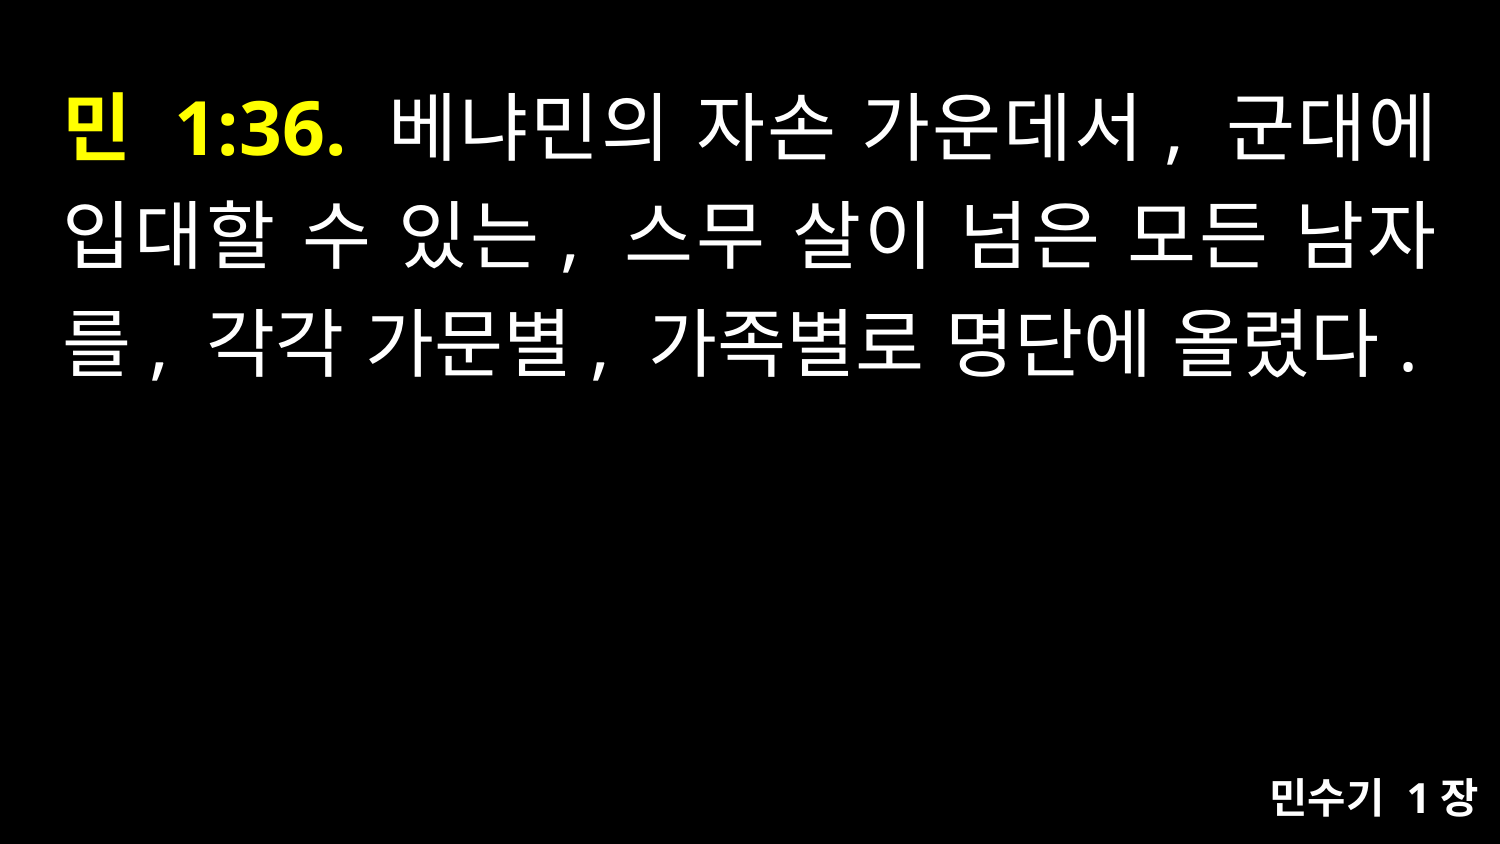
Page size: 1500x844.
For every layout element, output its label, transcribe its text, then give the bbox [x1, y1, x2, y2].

title 민 1:36. 베냐민의 자손 가운데서, 군대에 입대할 수 있는, 스무 살이 넘은 모든 남자를, 각각 가문별, 가족별로 명단에 올렸다. [0, 0, 1500, 844]
subtitle 민수기 1장 [916, 770, 1500, 844]
